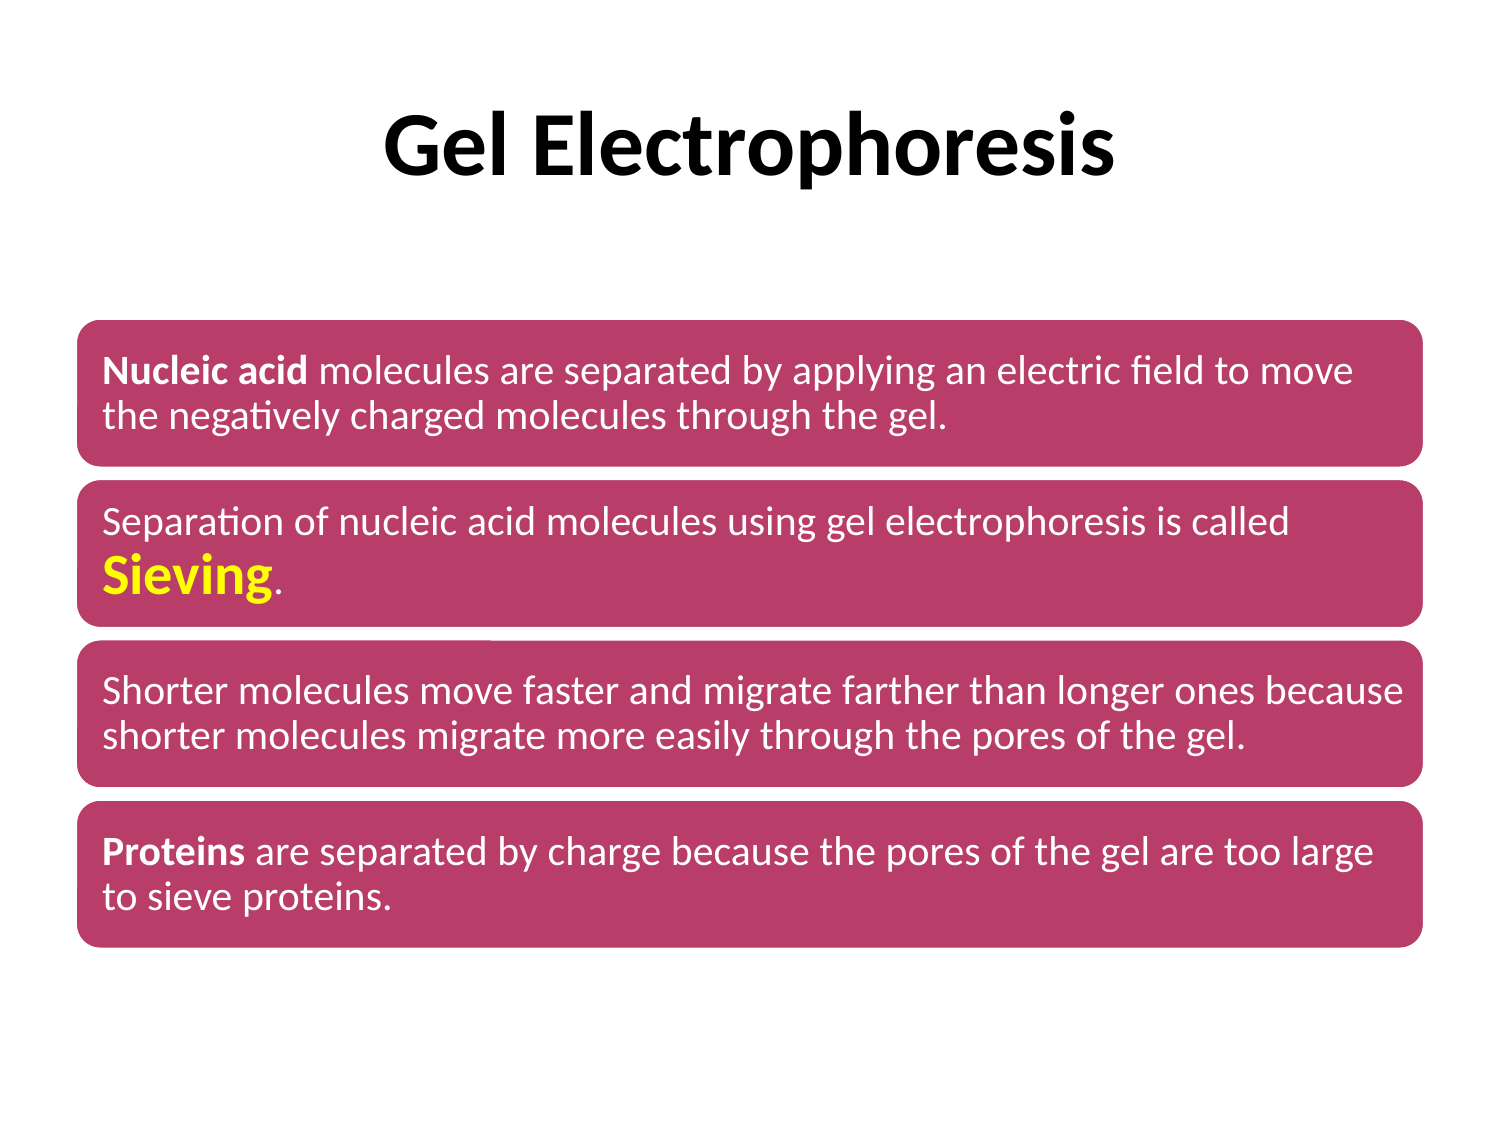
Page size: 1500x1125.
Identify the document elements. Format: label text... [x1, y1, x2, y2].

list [74, 262, 1426, 1006]
title Gel Electrophoresis [75, 45, 1425, 233]
